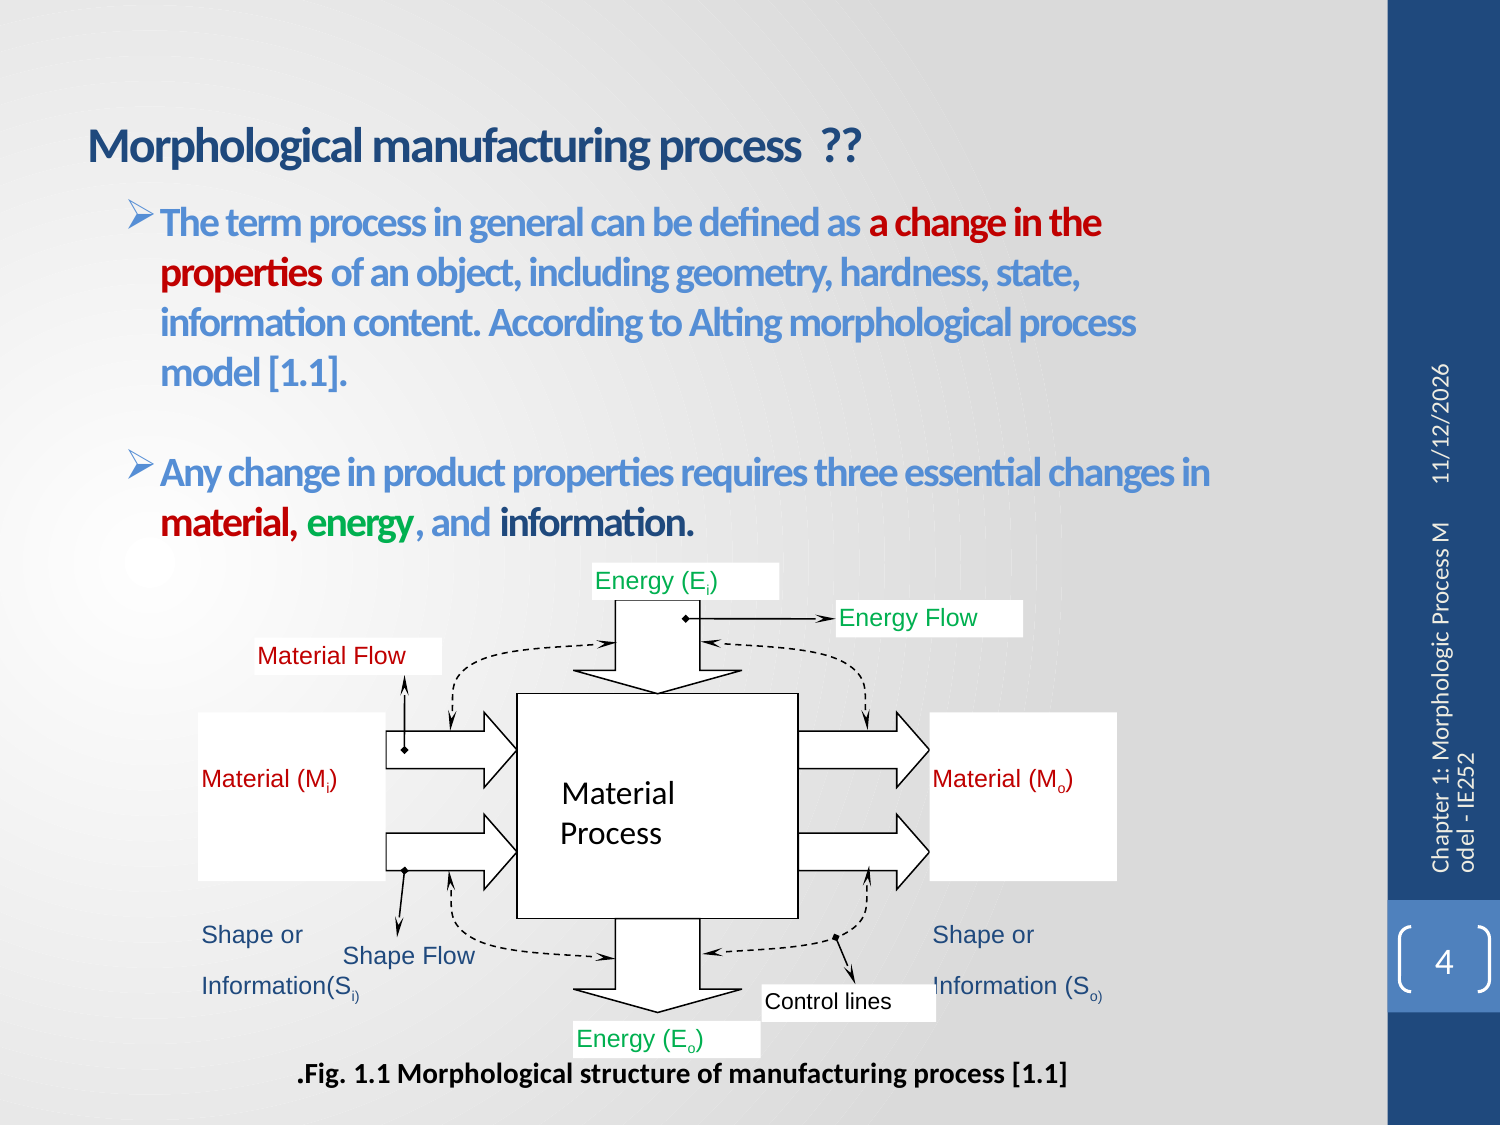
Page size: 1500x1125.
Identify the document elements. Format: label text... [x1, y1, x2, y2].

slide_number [1408, 100, 1469, 500]
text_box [187, 562, 1118, 1104]
slide_number 4 [1397, 925, 1492, 994]
footer Chapter 1: Morphologic Process Model - IE252 [1408, 500, 1469, 889]
text_box The term process in general can be defined as a change in the properties of an object, including geometry, hardness, state, information content. According to Alting morphological process model [1.1]. Any change in product properties requires three essential changes in material, energy, and information. [70, 187, 1254, 653]
text_box Morphological manufacturing process ?? [72, 105, 879, 187]
